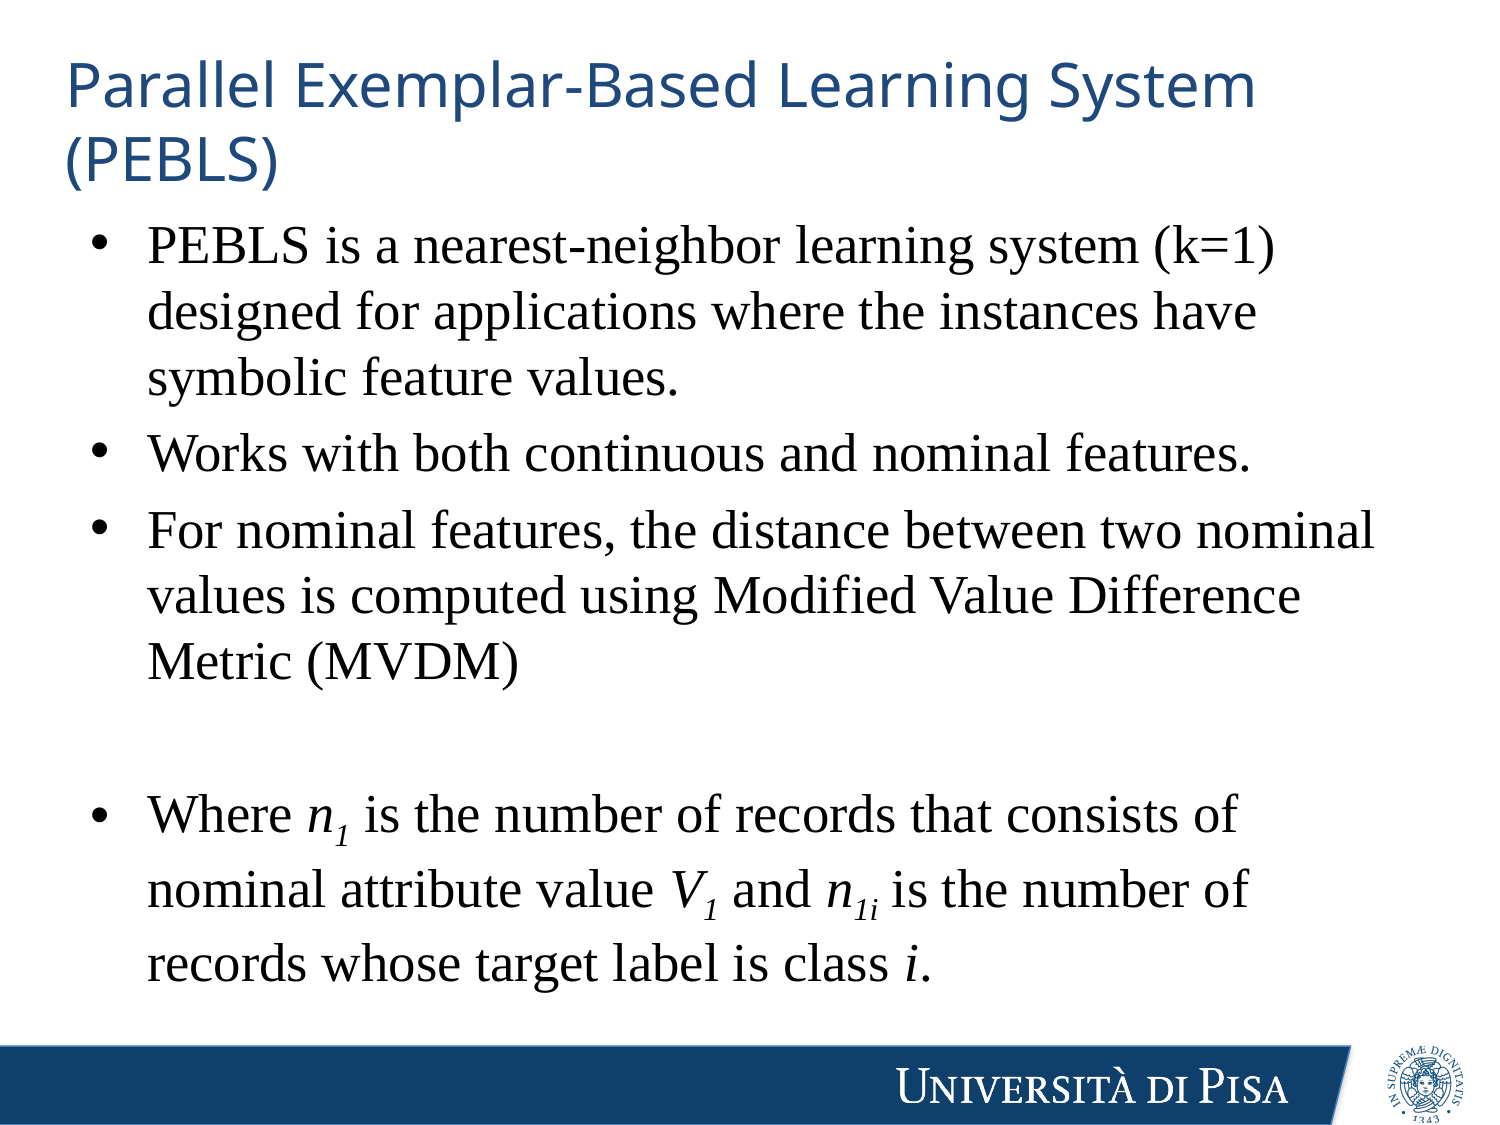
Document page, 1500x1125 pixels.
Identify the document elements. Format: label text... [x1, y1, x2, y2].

title Parallel Exemplar-Based Learning System (PEBLS) [49, 38, 1425, 202]
